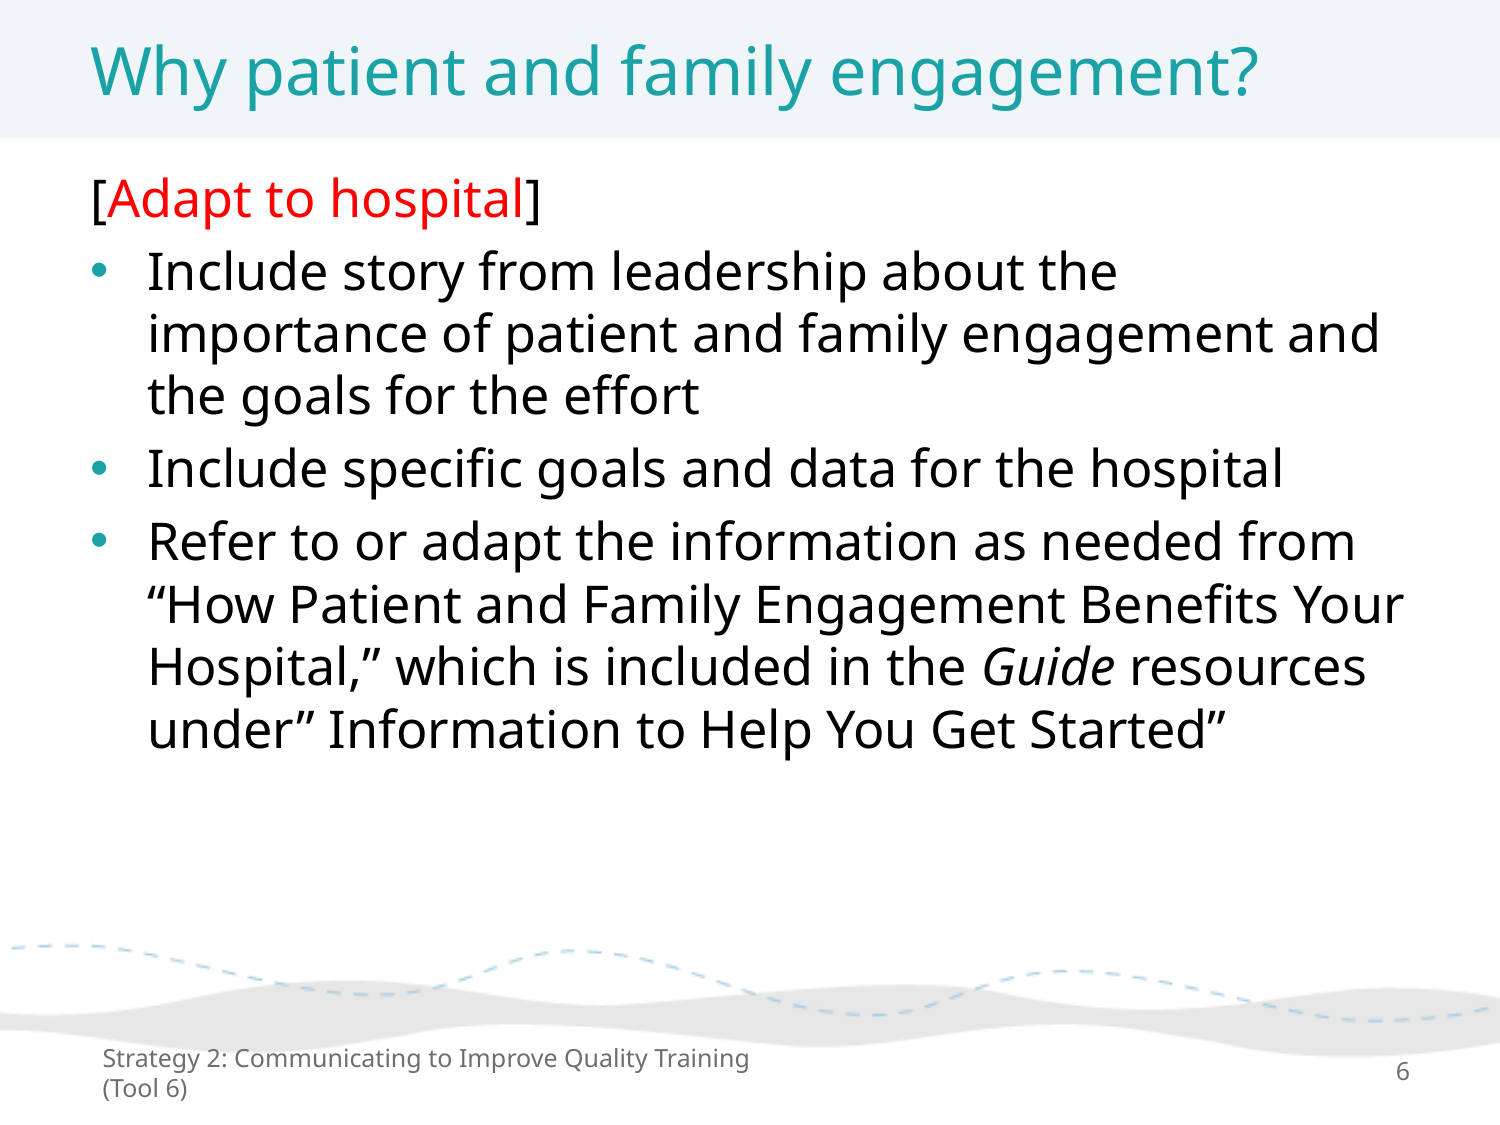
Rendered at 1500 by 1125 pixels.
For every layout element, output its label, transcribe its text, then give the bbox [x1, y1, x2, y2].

title Why patient and family engagement? [75, 0, 1425, 138]
picture [0, 0, 1500, 1125]
footer Strategy 2: Communicating to Improve Quality Training (Tool 6) [87, 1042, 825, 1103]
slide_number 6 [1074, 1042, 1425, 1103]
list [Adapt to hospital] Include story from leadership about the importance of patient and family engagement and the goals for the effort Include specific goals and data for the hospital Refer to or adapt the information as needed from “How Patient and Family Engagement Benefits Your Hospital,” which is included in the Guide resources under” Information to Help You Get Started” [75, 157, 1425, 900]
